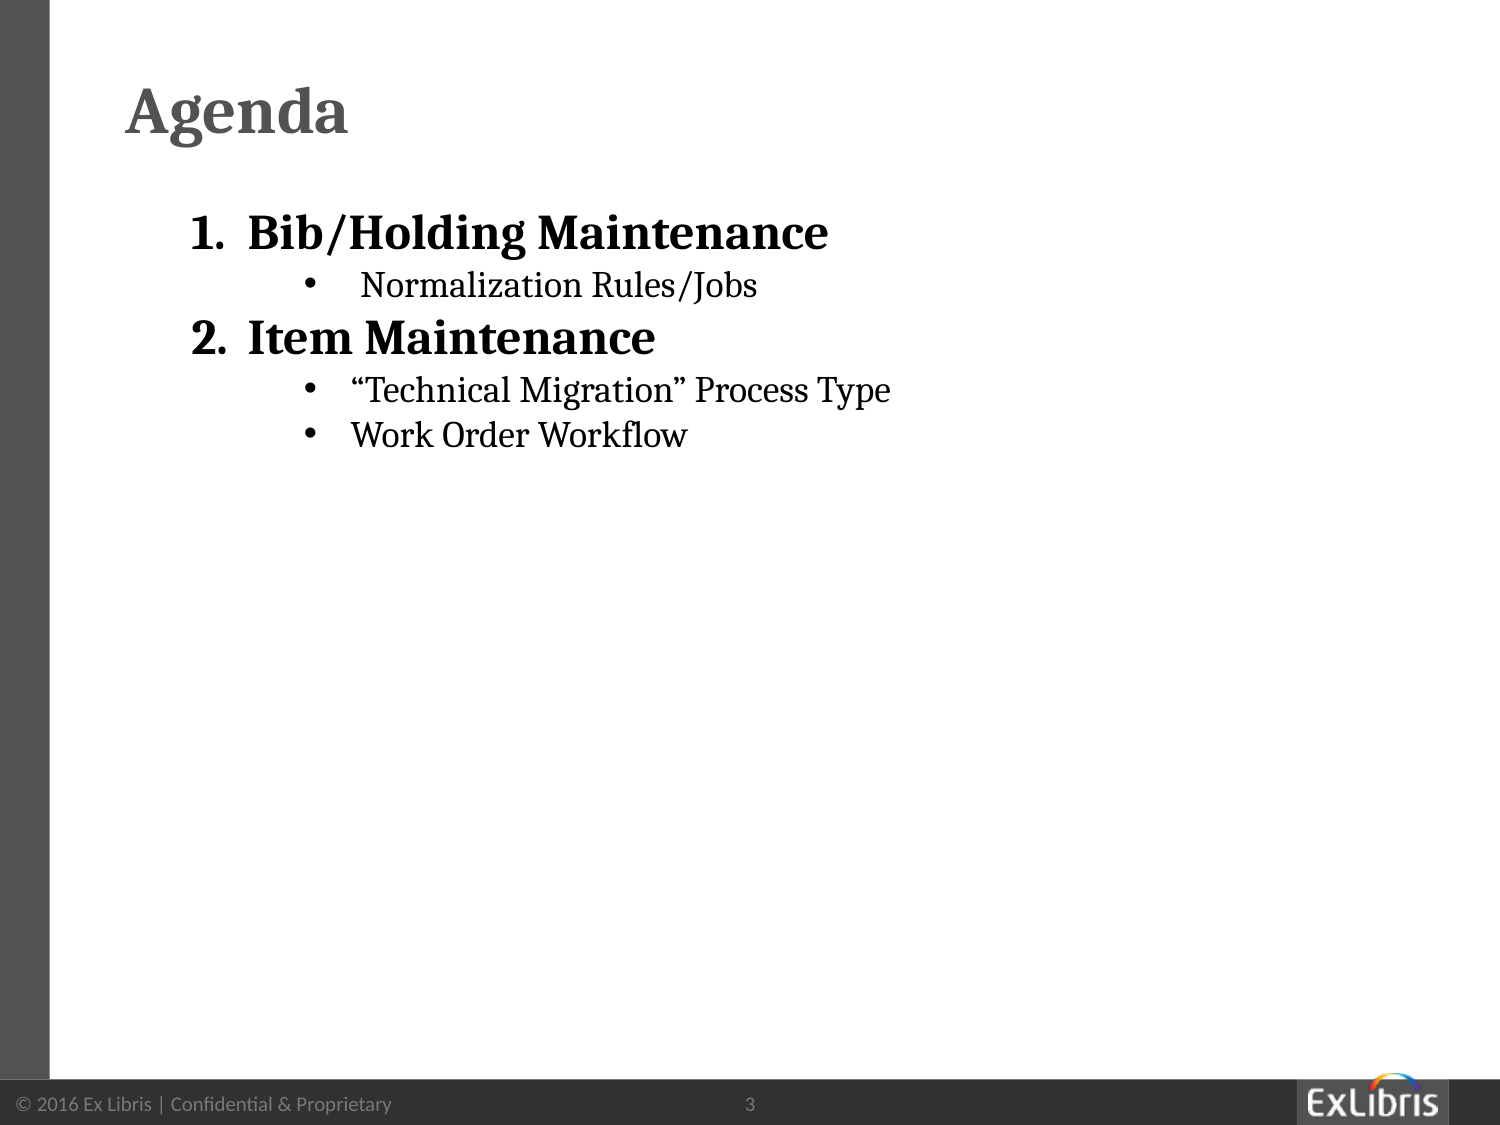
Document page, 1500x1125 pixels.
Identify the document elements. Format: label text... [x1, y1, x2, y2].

text_box Bib/Holding Maintenance Normalization Rules/Jobs Item Maintenance “Technical Migration” Process Type Work Order Workflow [183, 192, 1302, 975]
title Agenda [110, 68, 1386, 247]
picture [1308, 1073, 1438, 1122]
slide_number 3 [662, 1073, 838, 1125]
